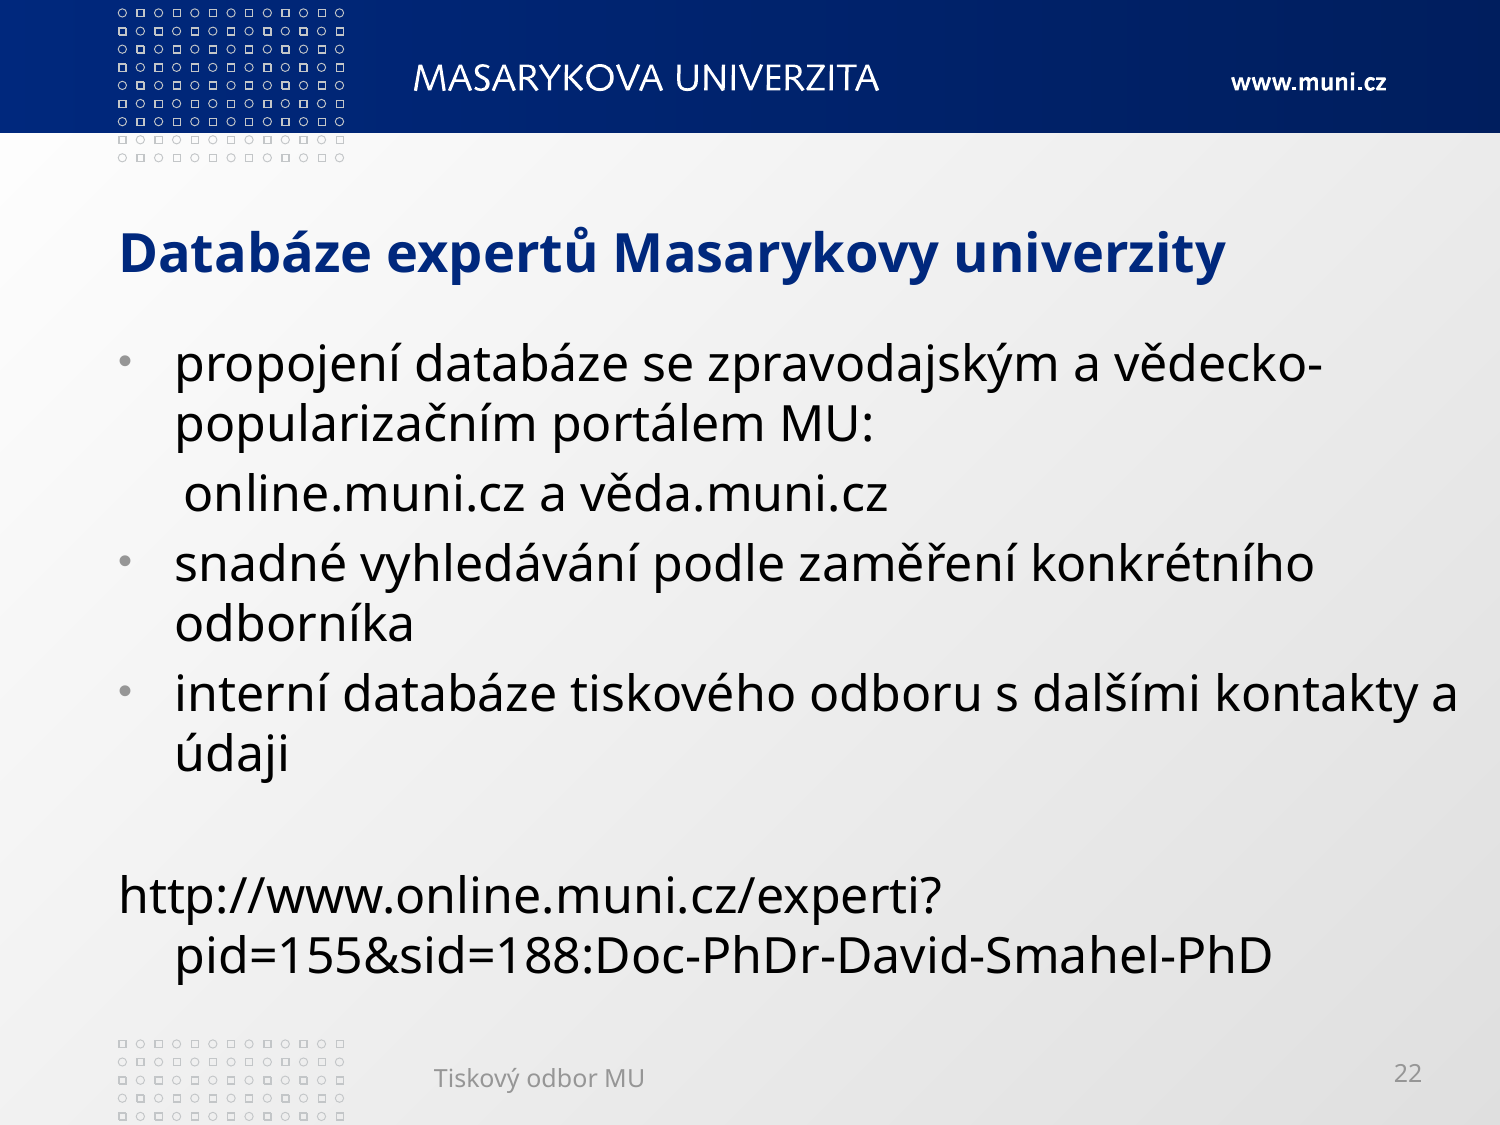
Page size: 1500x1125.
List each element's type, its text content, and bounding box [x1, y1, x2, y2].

slide_number 22 [1125, 1025, 1438, 1100]
title Databáze expertů Masarykovy univerzity [118, 184, 1403, 291]
list propojení databáze se zpravodajským a vědecko-popularizačním portálem MU: online.muni.cz a věda.muni.cz snadné vyhledávání podle zaměření konkrétního odborníka interní databáze tiskového odboru s dalšími kontakty a údaji http://www.online.muni.cz/experti?pid=155&sid=188:Doc-PhDr-David-Smahel-PhD [118, 331, 1469, 1006]
footer Tiskový odbor MU [419, 1025, 1081, 1100]
